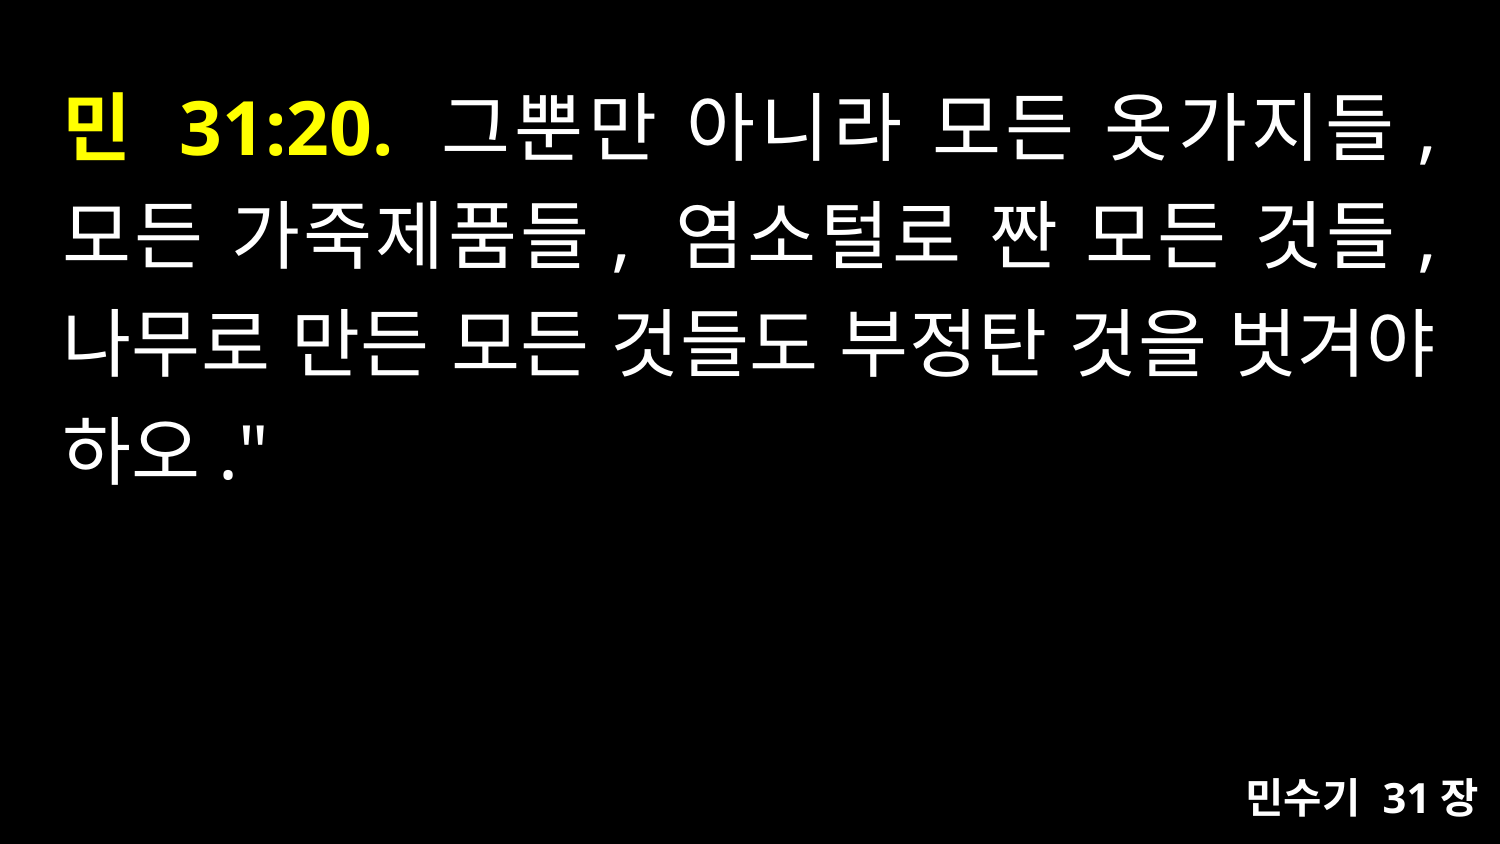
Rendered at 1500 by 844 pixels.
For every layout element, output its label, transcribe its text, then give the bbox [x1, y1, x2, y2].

subtitle 민수기 31장 [916, 770, 1500, 844]
title 민 31:20. 그뿐만 아니라 모든 옷가지들, 모든 가죽제품들, 염소털로 짠 모든 것들, 나무로 만든 모든 것들도 부정탄 것을 벗겨야 하오." [0, 0, 1500, 844]
